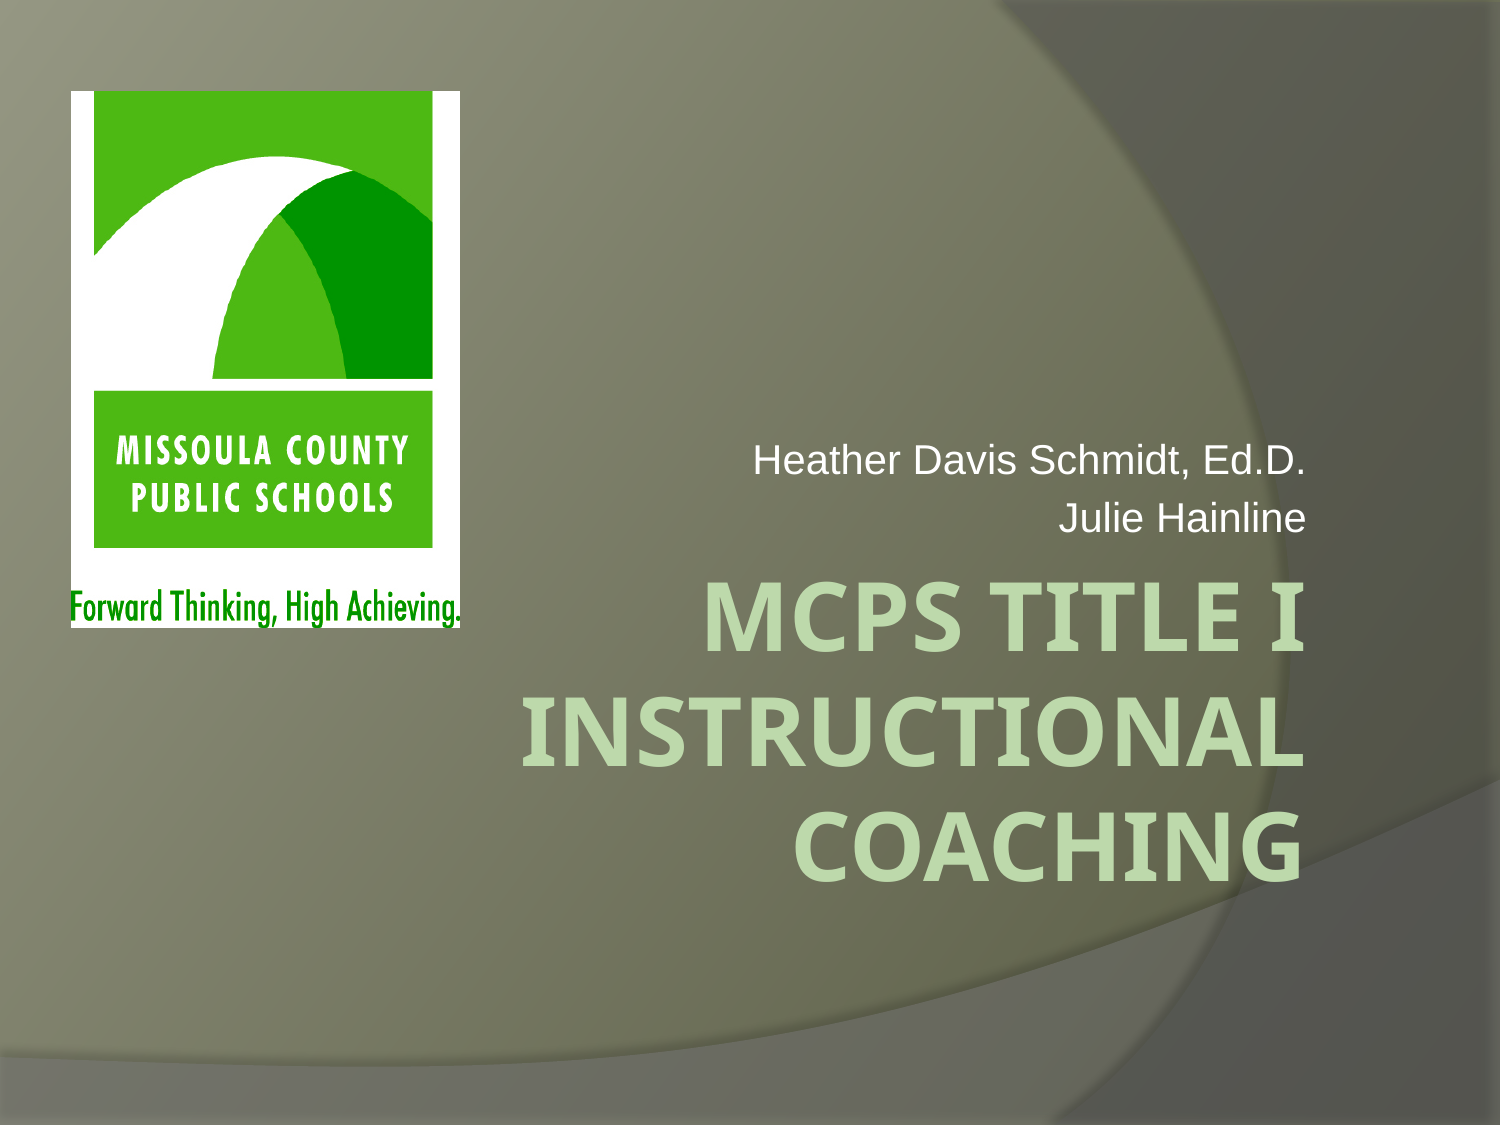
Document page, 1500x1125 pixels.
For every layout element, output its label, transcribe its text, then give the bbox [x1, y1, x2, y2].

subtitle Heather Davis Schmidt, Ed.D. Julie Hainline [472, 253, 1315, 541]
picture [70, 91, 461, 628]
title Mcps Title I instructional Coaching [251, 548, 1315, 927]
